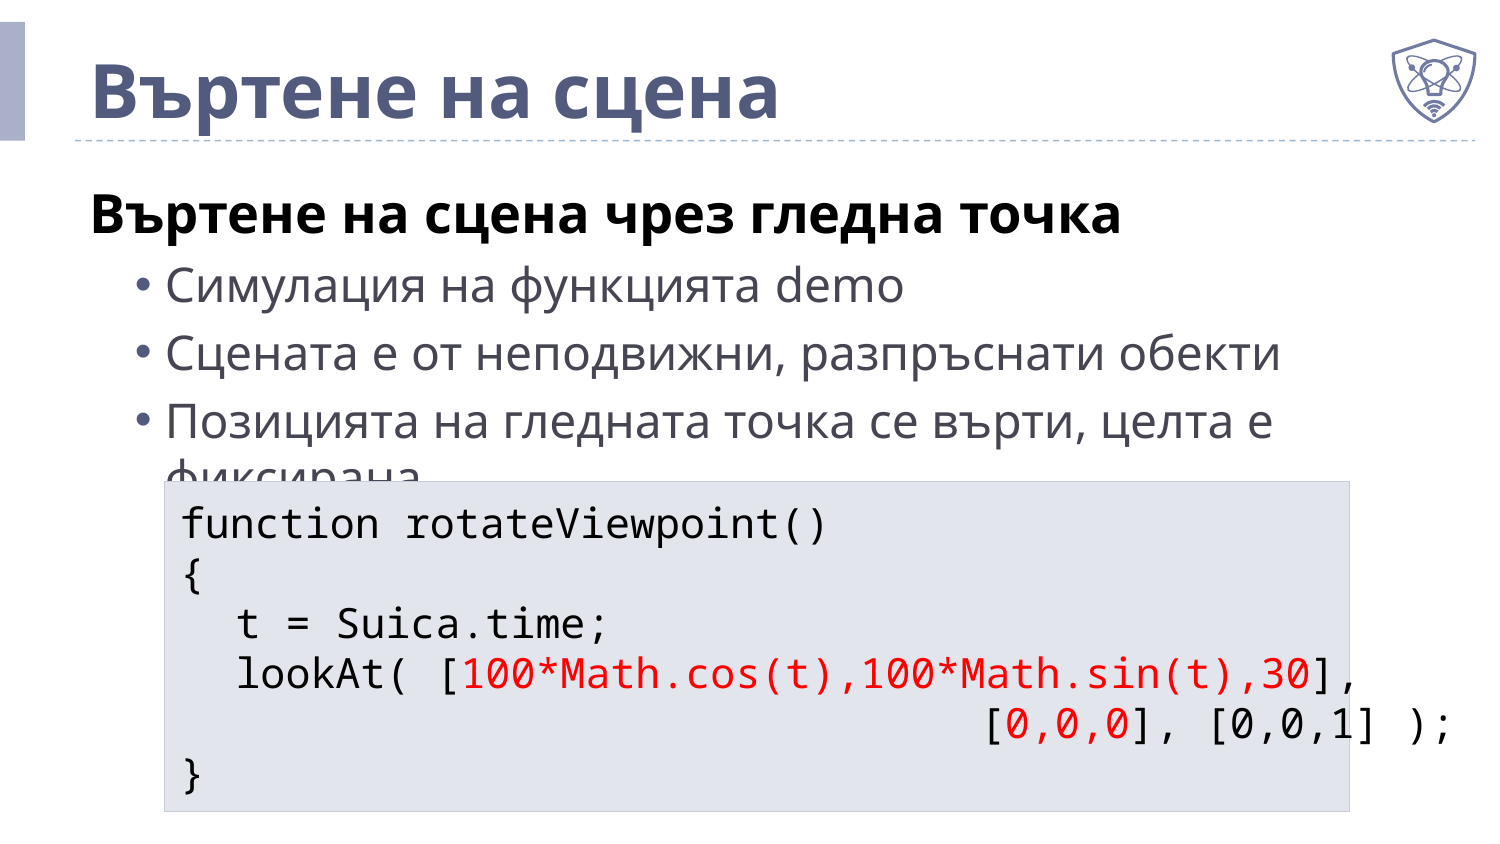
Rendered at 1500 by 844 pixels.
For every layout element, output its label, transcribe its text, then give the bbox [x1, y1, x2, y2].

title Въртене на сцена [75, 18, 1475, 141]
text_box function rotateViewpoint() { t = Suica.time; lookAt( [100*Math.cos(t),100*Math.sin(t),30], [0,0,0], [0,0,1] ); } [164, 481, 1350, 812]
list Въртене на сцена чрез гледна точка Симулация на функцията demo Сцената е от неподвижни, разпръснати обекти Позицията на гледната точка се върти, целта е фиксирана [75, 171, 1475, 835]
